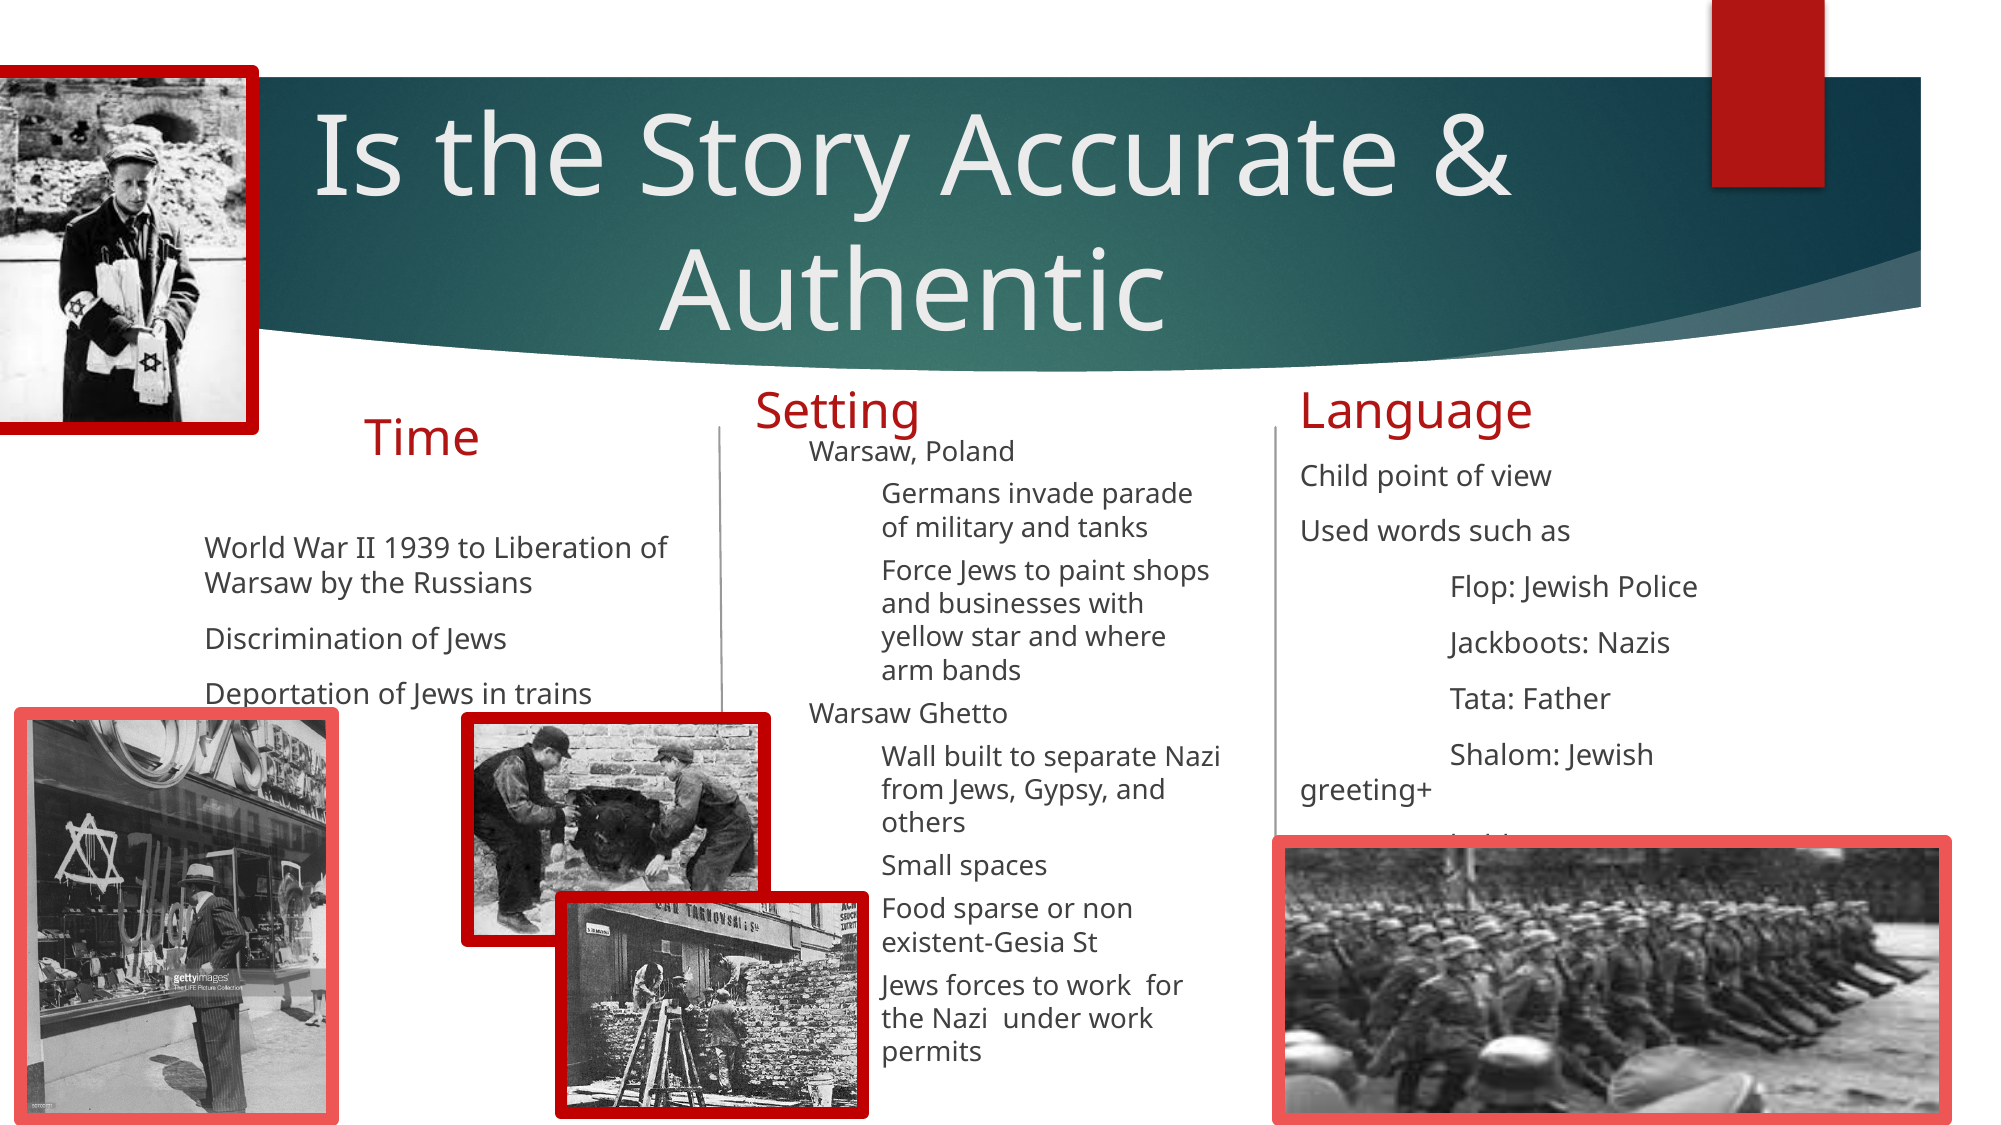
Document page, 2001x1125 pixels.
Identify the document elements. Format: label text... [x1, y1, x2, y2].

list Language [1284, 350, 1804, 446]
list World War II 1939 to Liberation of Warsaw by the Russians Discrimination of Jews Deportation of Jews in trains [189, 521, 703, 1100]
list Warsaw, Poland Germans invade parade of military and tanks Force Jews to paint shops and businesses with yellow star and where arm bands Warsaw Ghetto Wall built to separate Nazi from Jews, Gypsy, and others Small spaces Food sparse or non existent-Gesia St Jews forces to work for the Nazi under work permits [721, 425, 1238, 1100]
picture [0, 77, 247, 423]
list Child point of view Used words such as Flop: Jewish Police Jackboots: Nazis Tata: Father Shalom: Jewish greeting+ babkas: sweet yeast cake [1284, 449, 1804, 835]
title Is the Story Accurate & Authentic [259, 159, 1638, 276]
list Time [349, 378, 604, 473]
picture [473, 723, 858, 1107]
picture [1284, 847, 1940, 1114]
picture [26, 719, 327, 1114]
list Setting [740, 351, 1257, 446]
